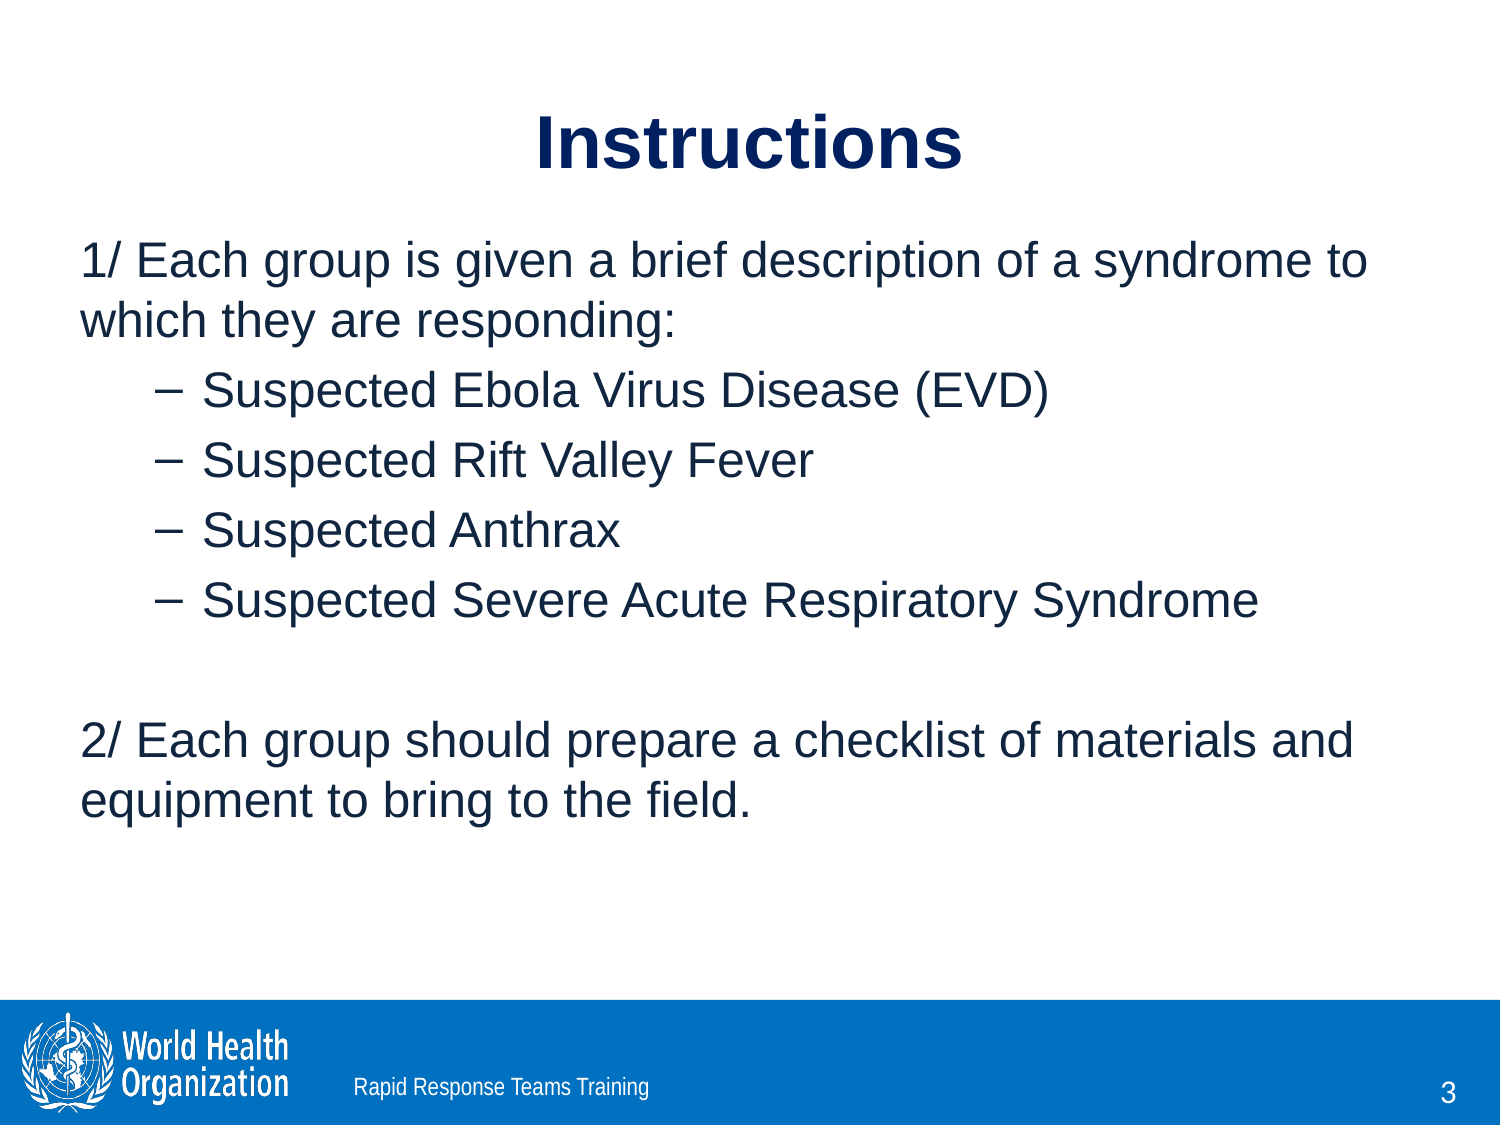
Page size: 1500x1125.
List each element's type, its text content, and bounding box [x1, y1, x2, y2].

picture [21, 1012, 288, 1113]
title Instructions [75, 45, 1425, 233]
list 1/ Each group is given a brief description of a syndrome to which they are responding: Suspected Ebola Virus Disease (EVD) Suspected Rift Valley Fever Suspected Anthrax Suspected Severe Acute Respiratory Syndrome 2/ Each group should prepare a checklist of materials and equipment to bring to the field. [64, 219, 1415, 1028]
